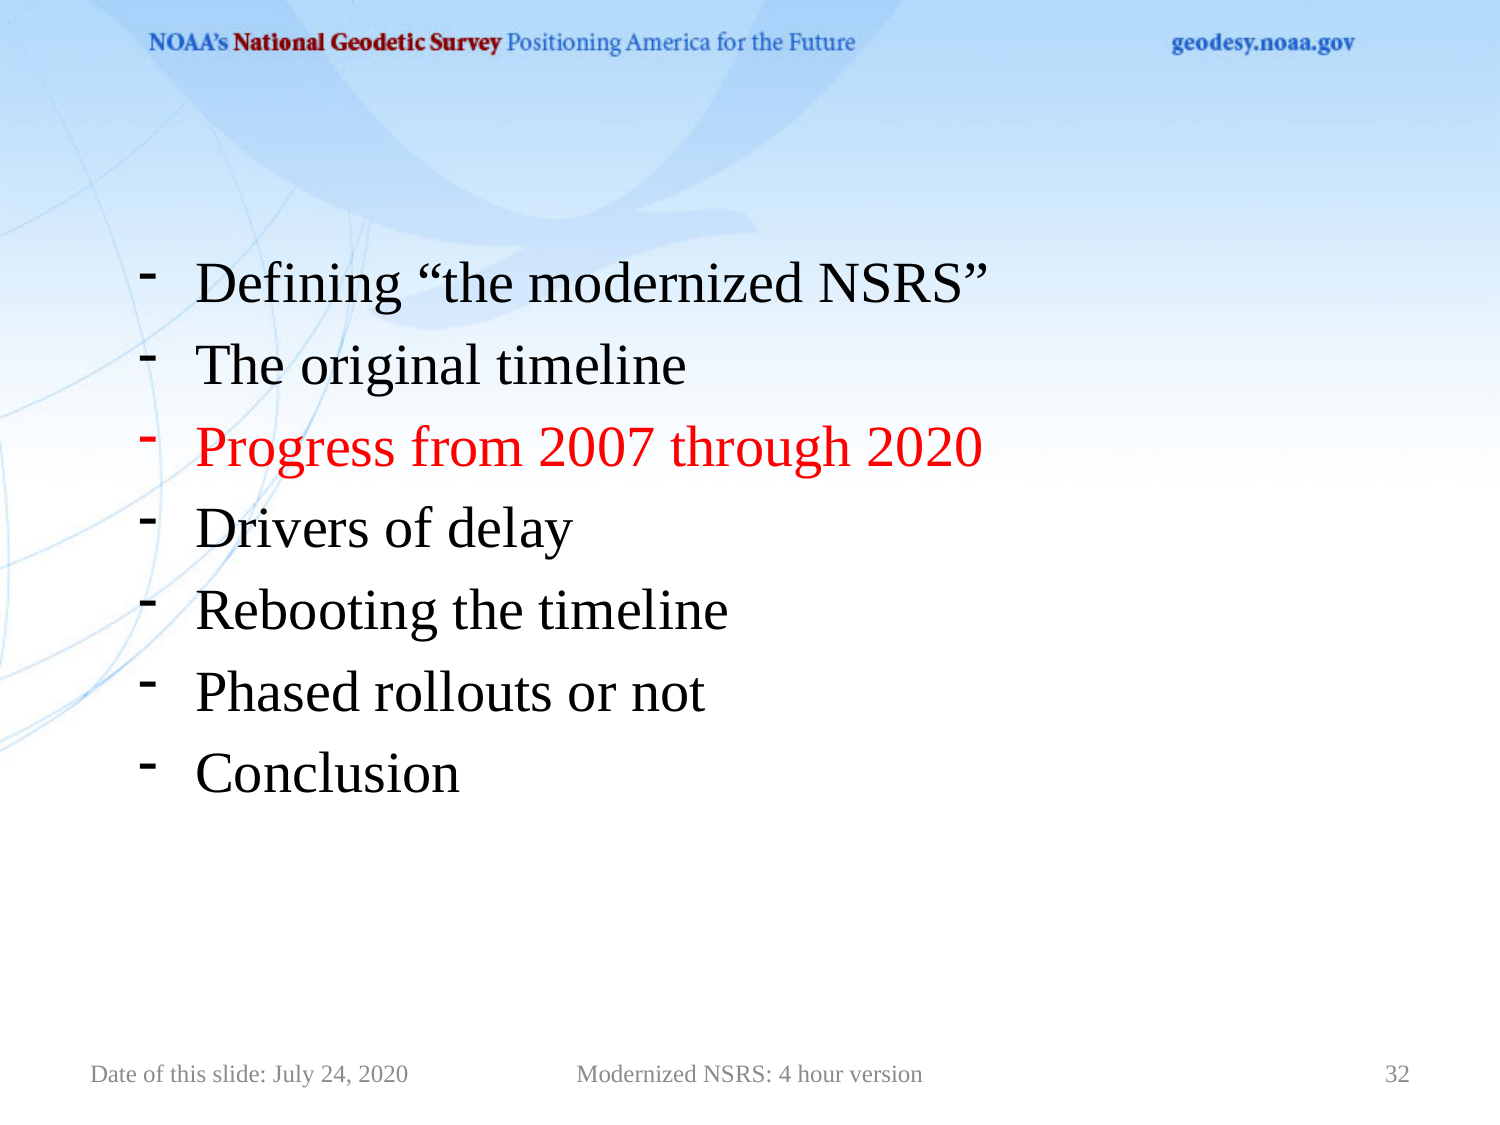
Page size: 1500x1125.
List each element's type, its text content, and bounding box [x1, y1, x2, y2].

list Defining “the modernized NSRS” The original timeline Progress from 2007 through 2020 Drivers of delay Rebooting the timeline Phased rollouts or not Conclusion [123, 237, 1474, 980]
footer Modernized NSRS: 4 hour version [512, 1042, 988, 1103]
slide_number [75, 1042, 425, 1103]
picture [0, 0, 1500, 1125]
slide_number 32 [1074, 1042, 1425, 1103]
